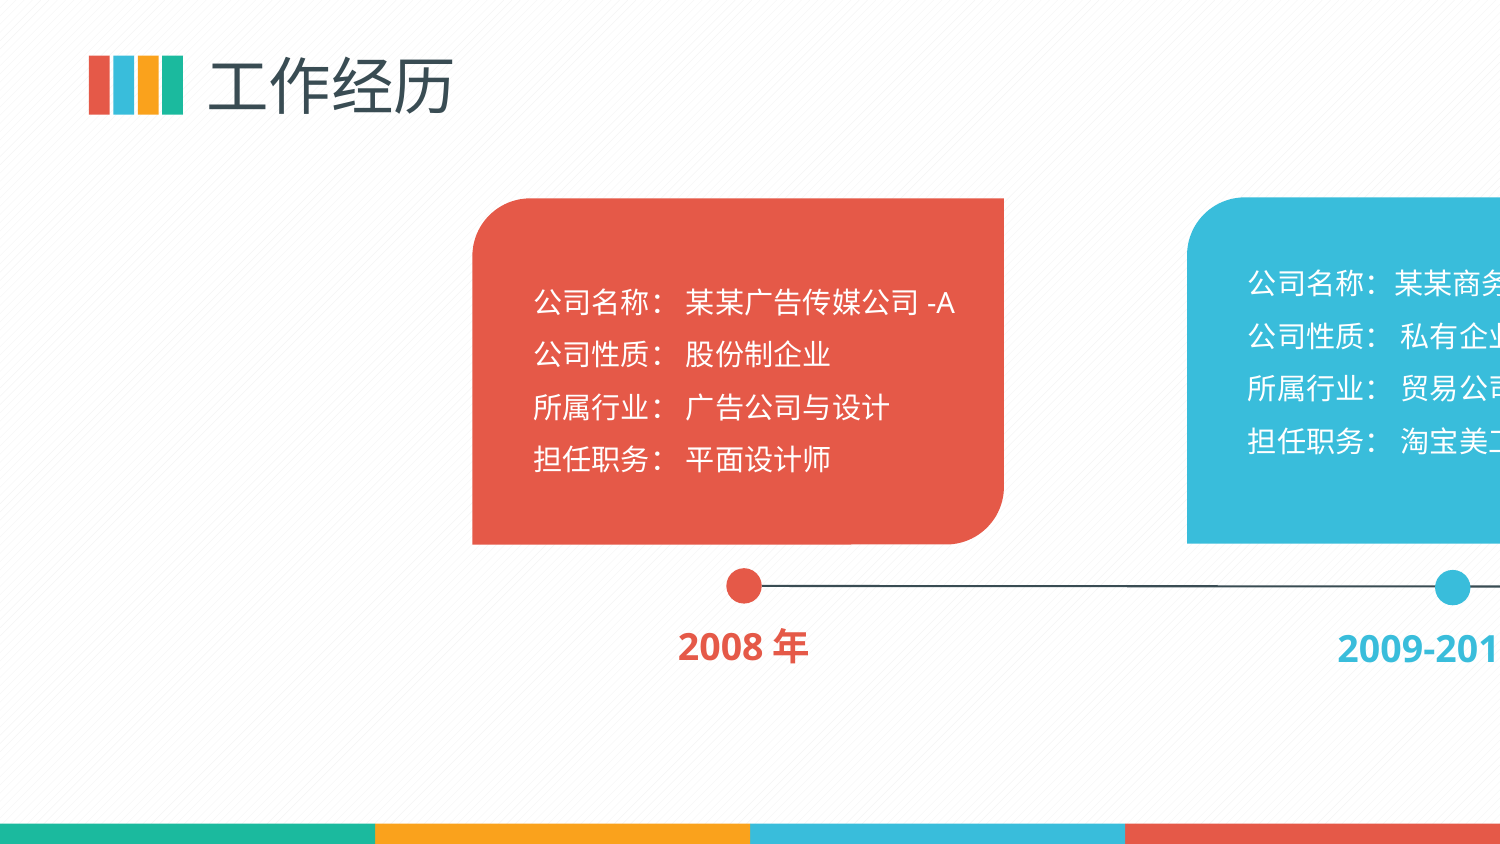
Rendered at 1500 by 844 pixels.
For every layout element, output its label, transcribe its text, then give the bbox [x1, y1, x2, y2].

text_box 工作经历 [191, 39, 472, 130]
text_box 2009-2010年 [1316, 617, 1500, 677]
text_box 公司名称： 某某广告传媒公司-A 公司性质： 股份制企业 所属行业： 广告公司与设计 担任职务： 平面设计师 [470, 196, 1007, 547]
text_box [726, 567, 1500, 606]
text_box 公司名称：某某商务公司-B 公司性质： 私有企业 所属行业： 贸易公司 担任职务： 淘宝美工 [1184, 195, 1500, 546]
text_box 2008年 [608, 615, 880, 676]
